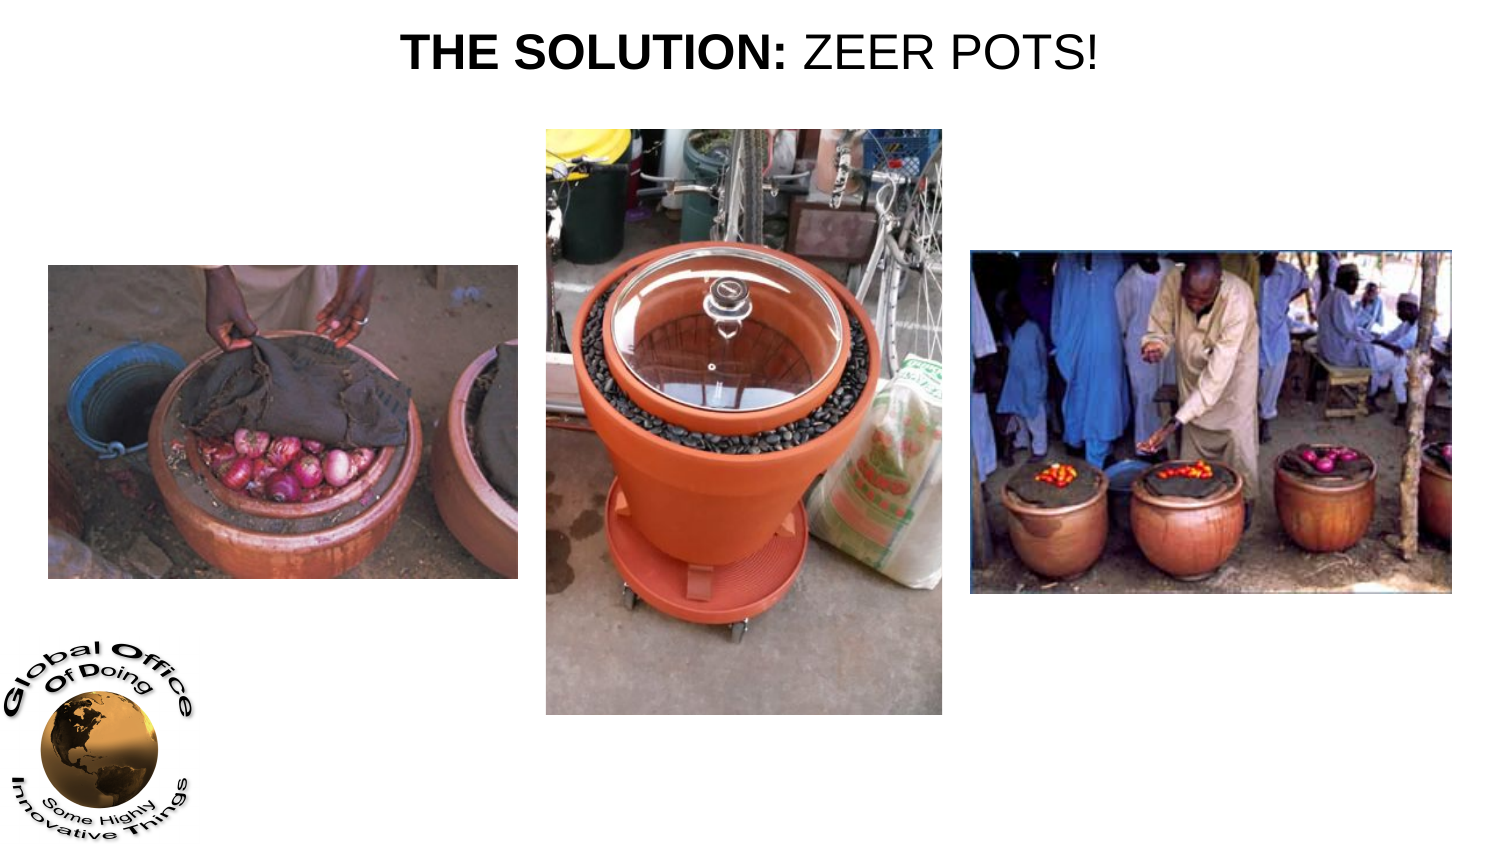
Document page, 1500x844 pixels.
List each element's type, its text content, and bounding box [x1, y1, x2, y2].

text_box THE SOLUTION: ZEER POTS! [0, 4, 1500, 105]
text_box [48, 128, 1452, 715]
picture [0, 636, 200, 844]
